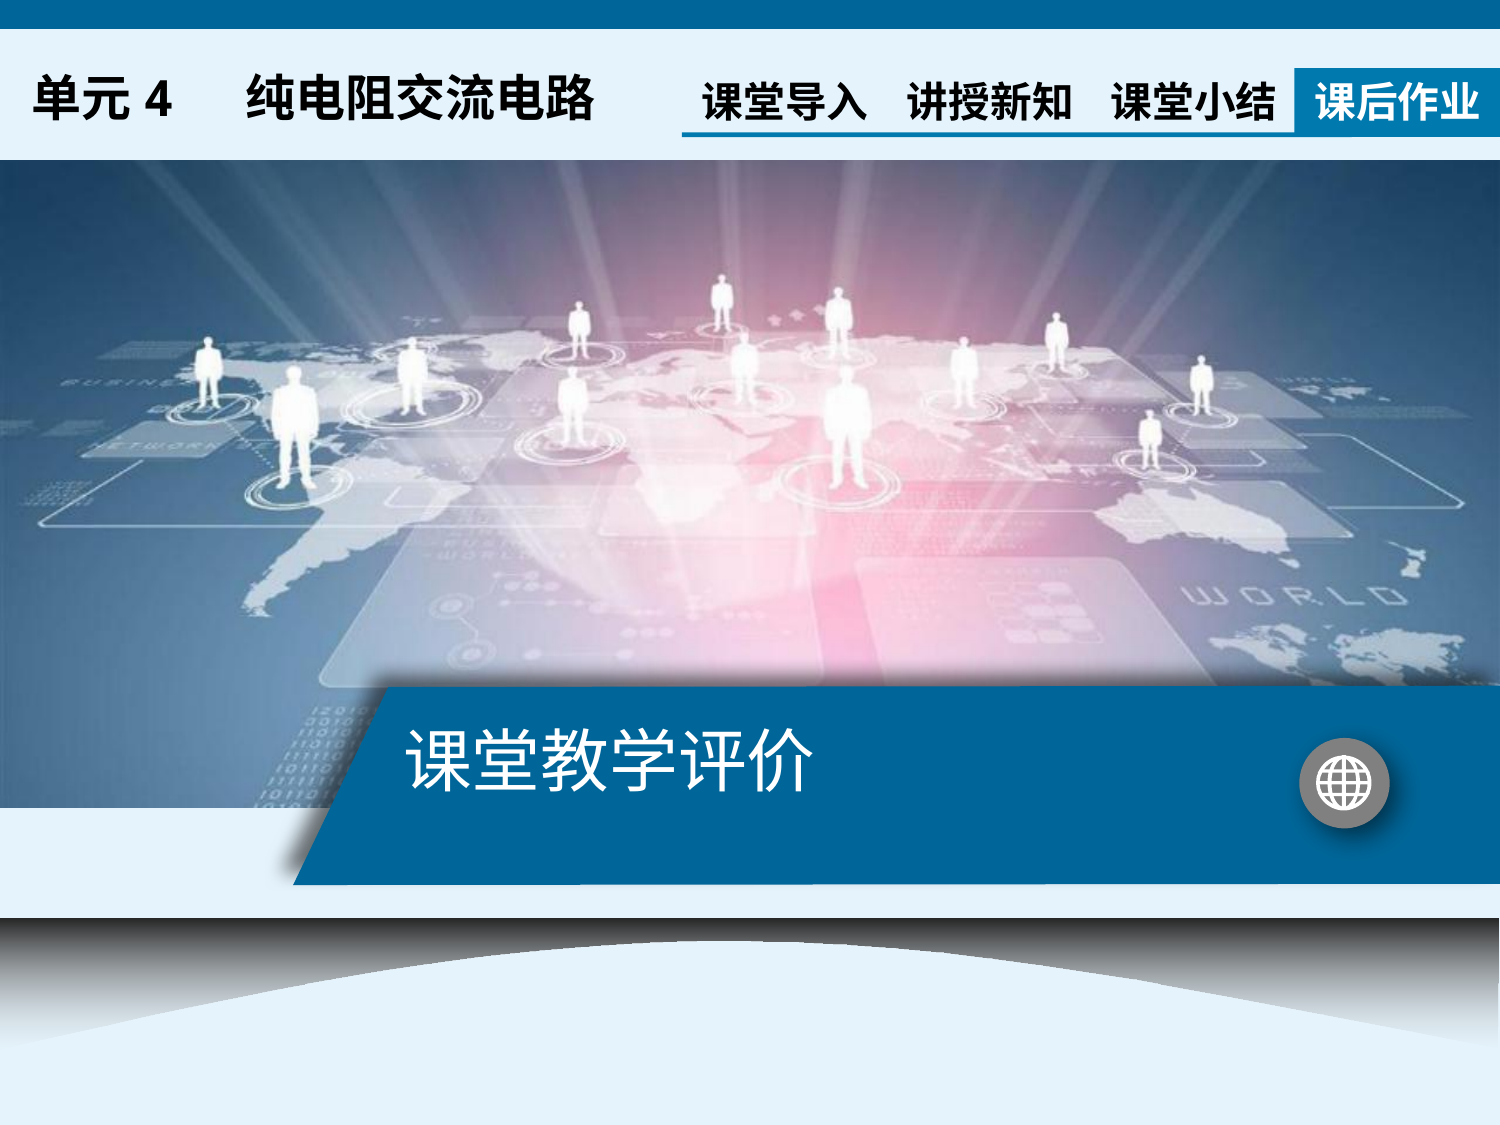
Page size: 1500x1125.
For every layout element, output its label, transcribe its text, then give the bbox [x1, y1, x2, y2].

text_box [16, 59, 1500, 135]
title 课堂教学评价 [388, 654, 1499, 809]
picture [0, 160, 1500, 808]
